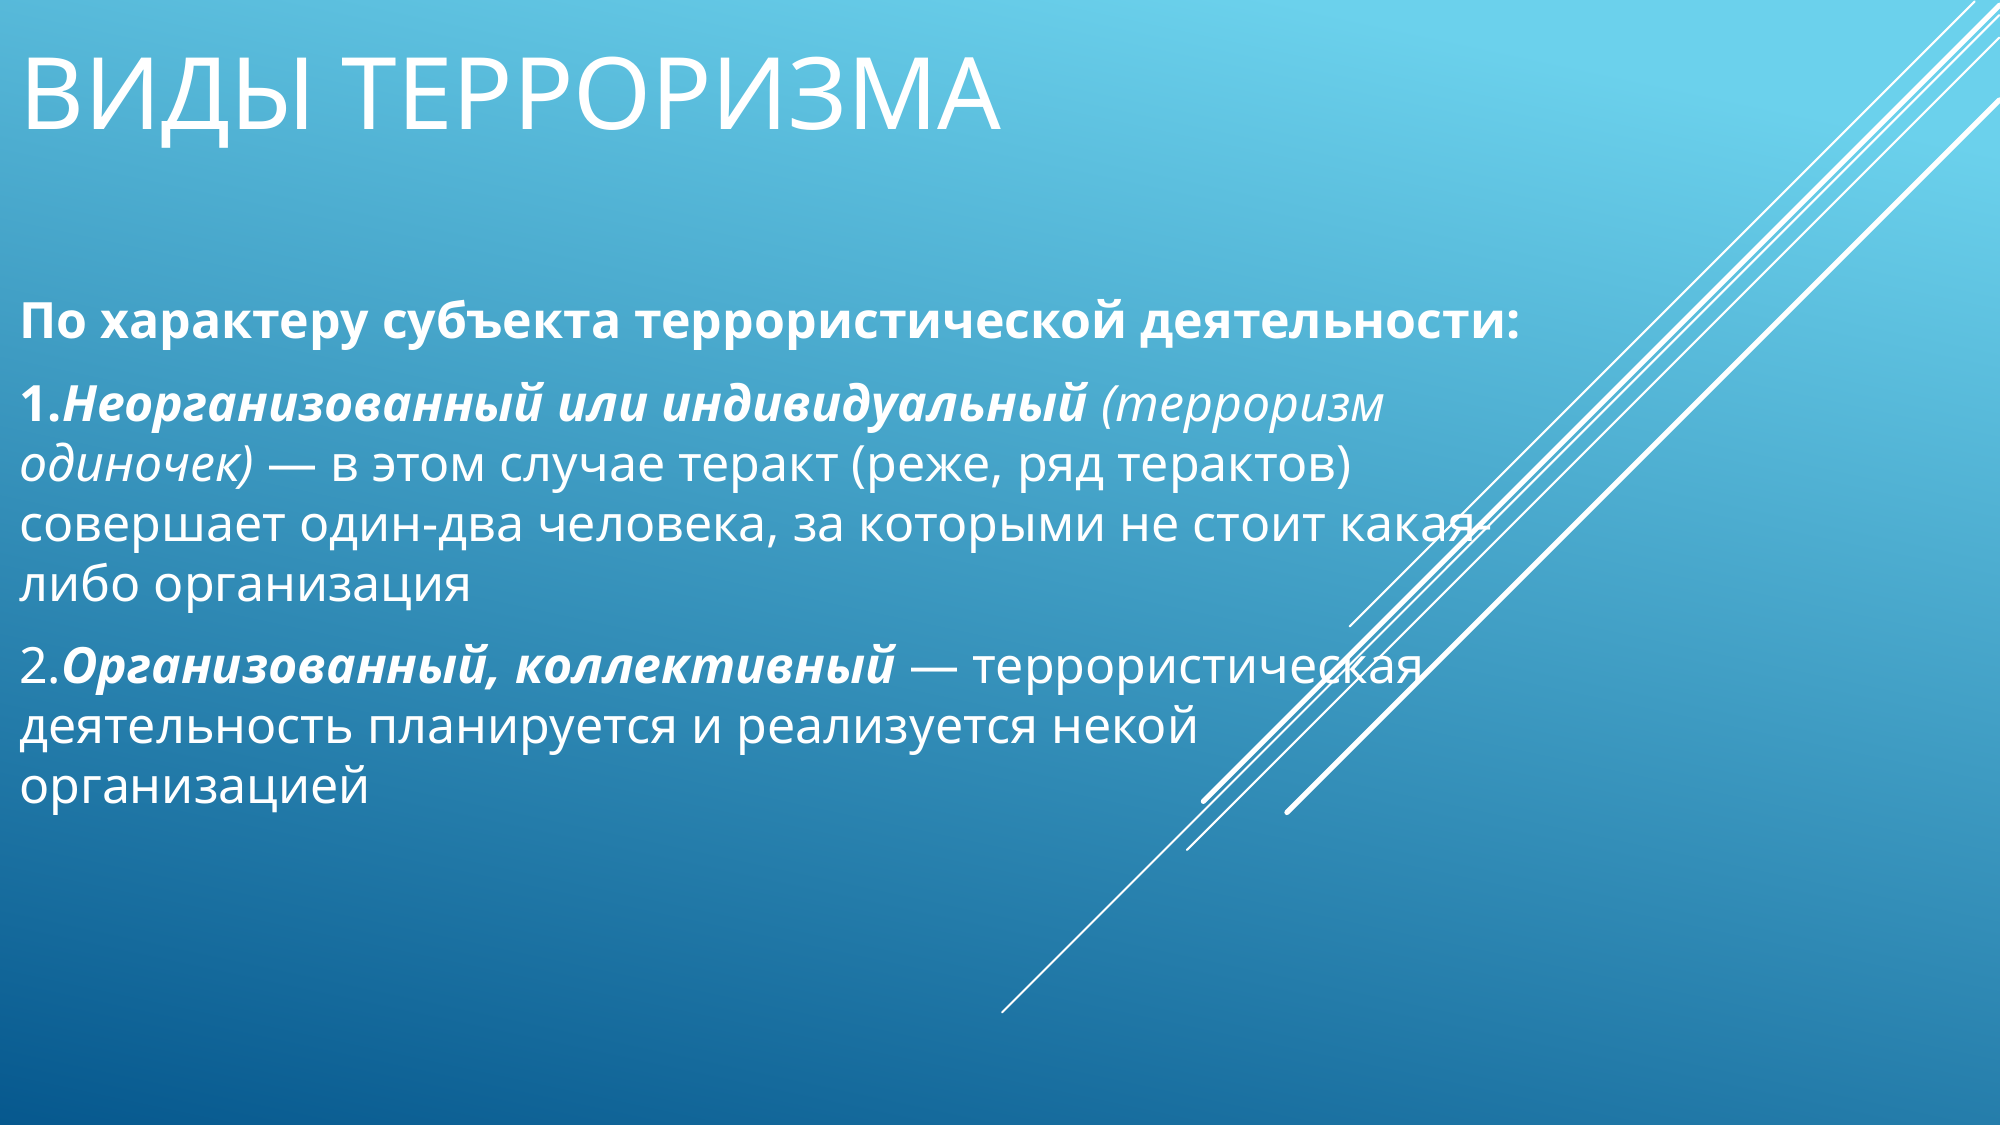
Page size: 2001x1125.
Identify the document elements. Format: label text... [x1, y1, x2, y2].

title Виды терроризма [4, 0, 1317, 278]
subtitle По характеру субъекта террористической деятельности: 1.Неорганизованный или индивидуальный (терроризм одиночек) — в этом случае теракт (реже, ряд терактов) совершает один-два человека, за которыми не стоит какая-либо организация 2.Организованный, коллективный — террористическая деятельность планируется и реализуется некой организацией [4, 281, 1563, 1040]
